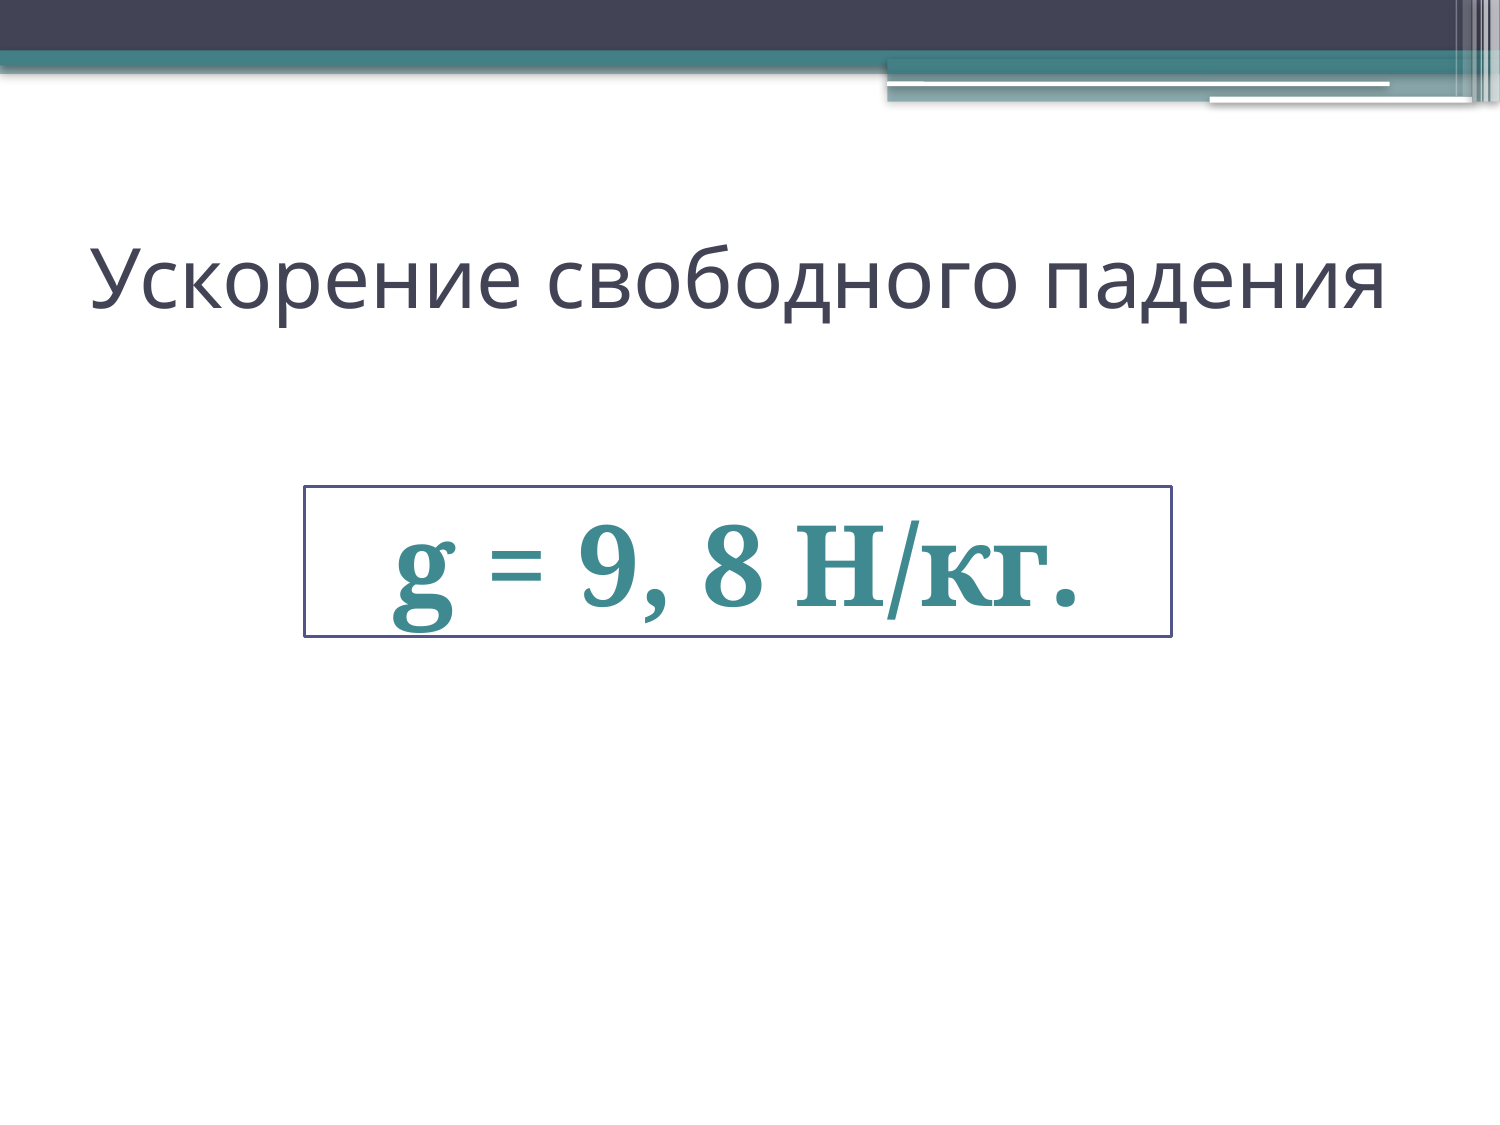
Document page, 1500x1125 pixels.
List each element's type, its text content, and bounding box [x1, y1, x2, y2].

text_box g = 9, 8 H/кг. [303, 485, 1173, 638]
title Ускорение свободного падения [75, 187, 1425, 363]
